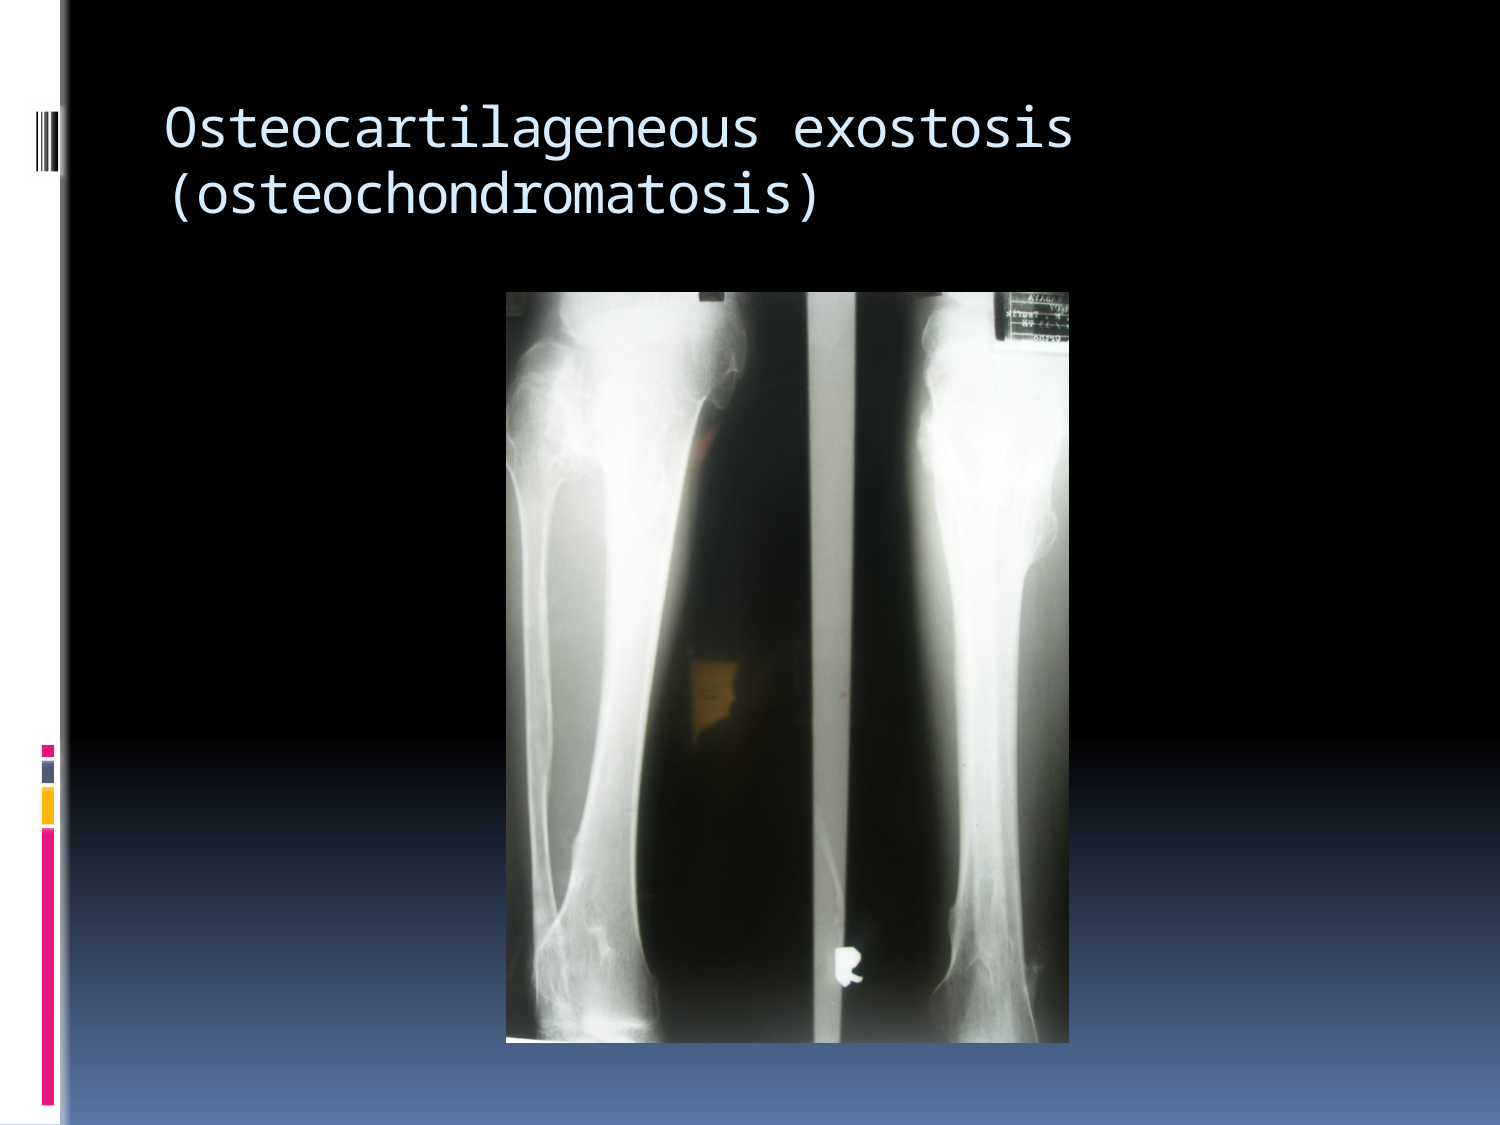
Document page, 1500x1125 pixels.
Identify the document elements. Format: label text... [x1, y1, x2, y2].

title Osteocartilageneous exostosis (osteochondromatosis) [150, 83, 1425, 234]
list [505, 292, 1070, 1044]
